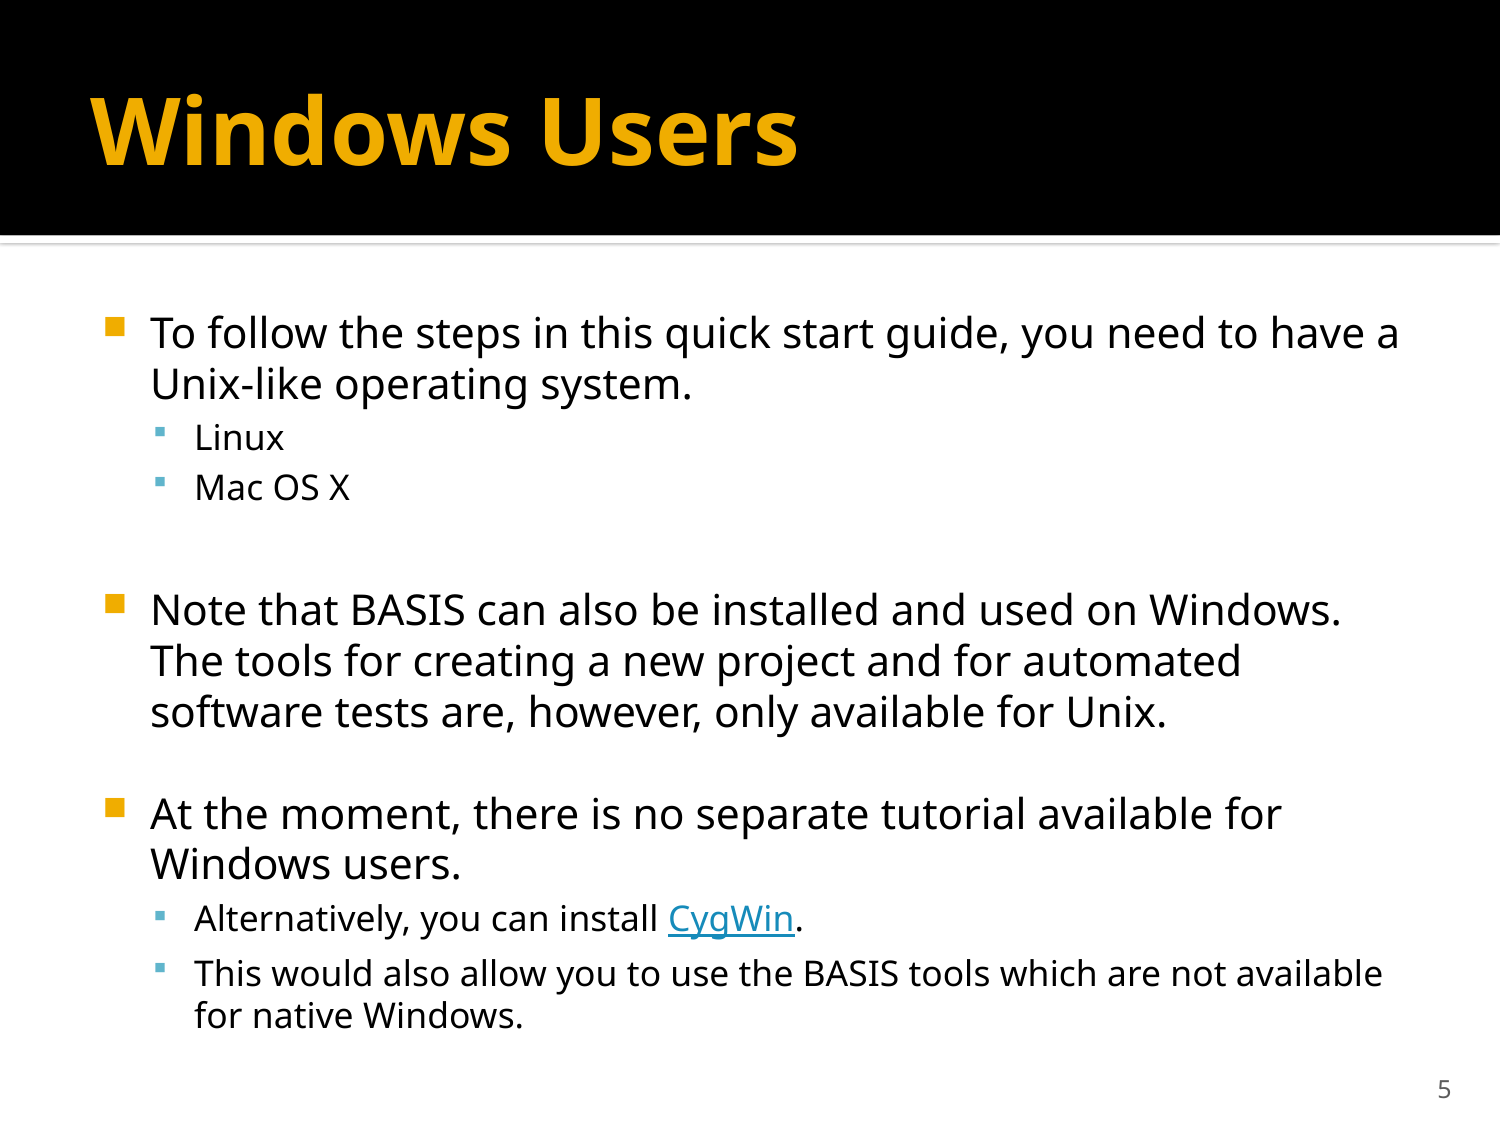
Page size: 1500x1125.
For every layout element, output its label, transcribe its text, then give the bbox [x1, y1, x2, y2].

list To follow the steps in this quick start guide, you need to have a Unix-like operating system. Linux Mac OS X Note that BASIS can also be installed and used on Windows. The tools for creating a new project and for automated software tests are, however, only available for Unix. At the moment, there is no separate tutorial available for Windows users. Alternatively, you can install CygWin. This would also allow you to use the BASIS tools which are not available for native Windows. [75, 291, 1425, 1050]
title Windows Users [75, 25, 1425, 231]
slide_number 5 [1345, 1062, 1467, 1108]
